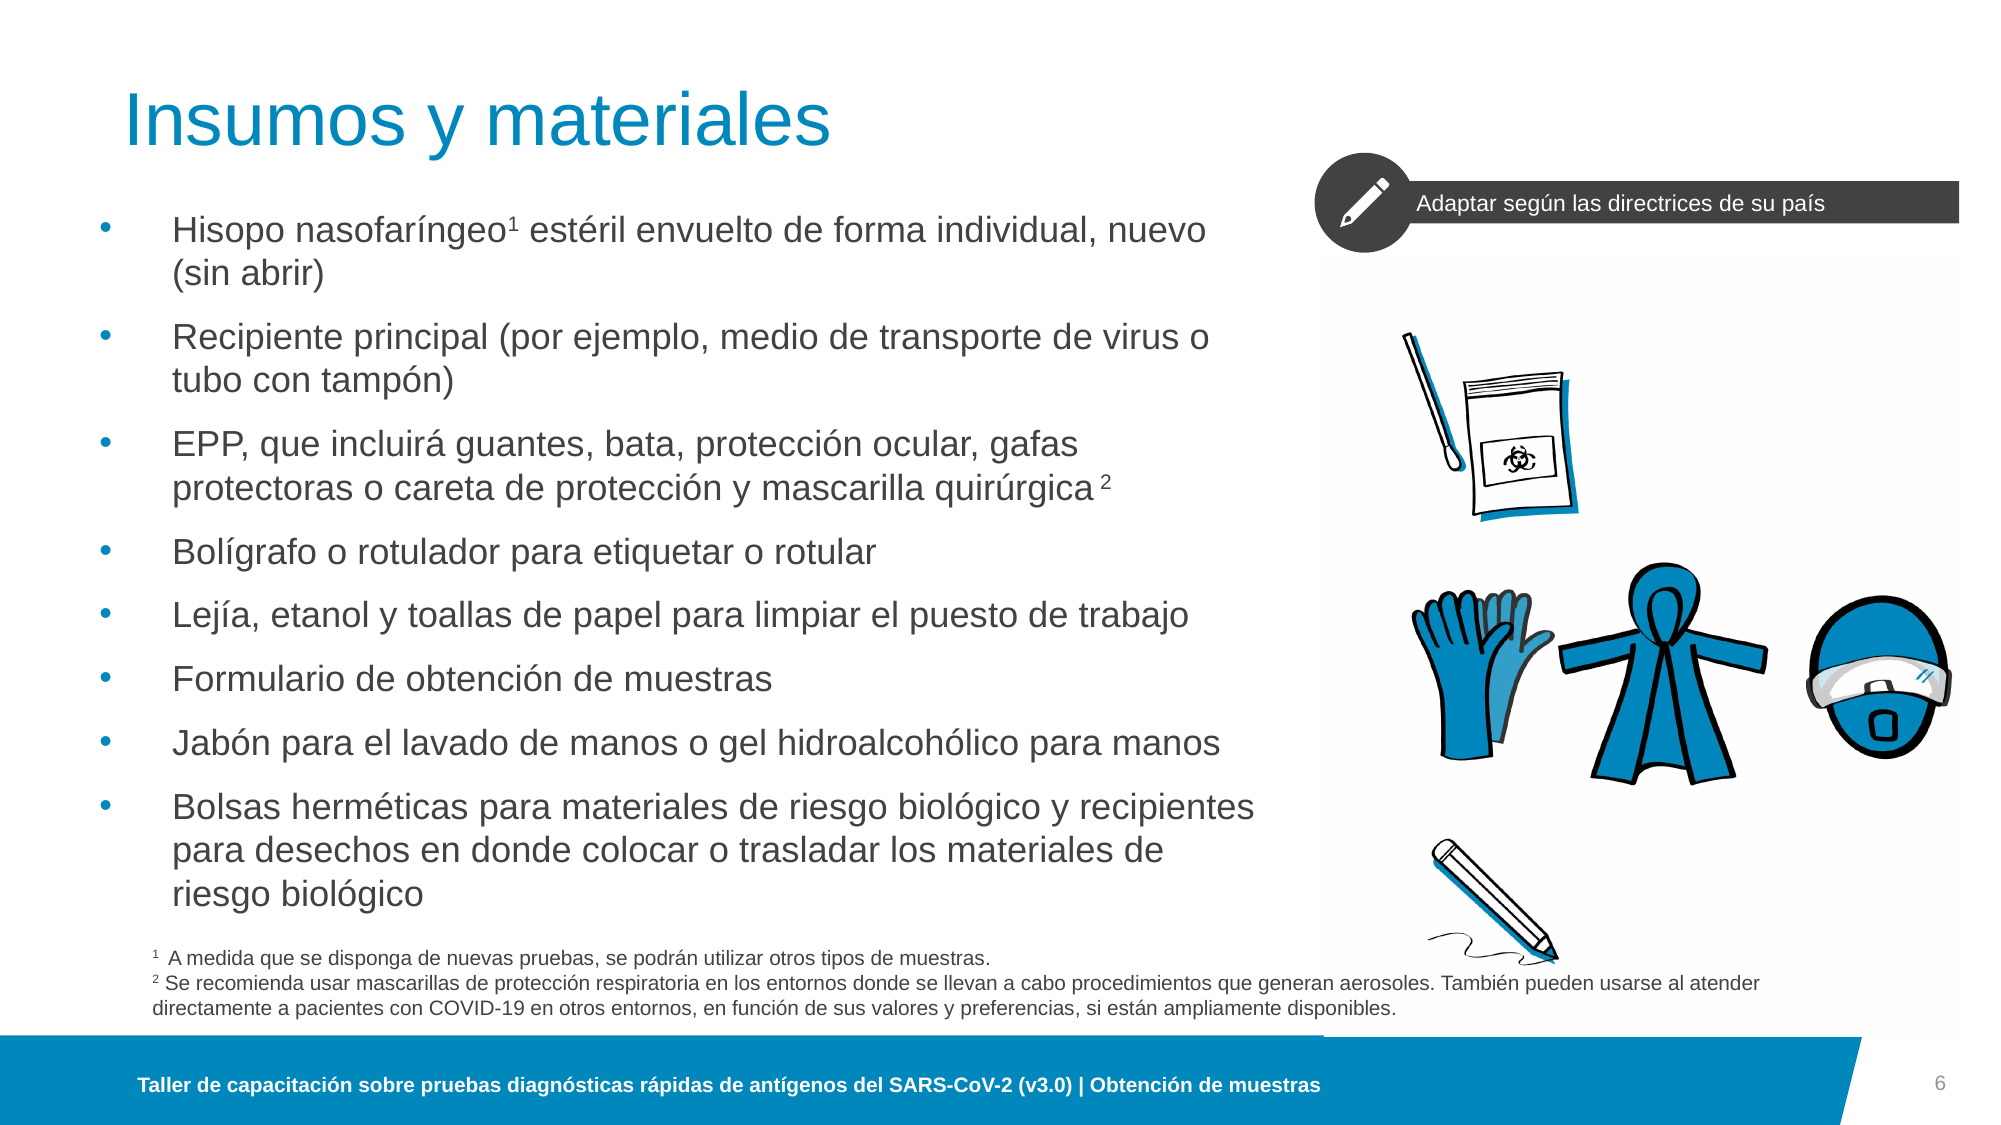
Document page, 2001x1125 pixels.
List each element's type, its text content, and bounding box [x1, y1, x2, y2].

title Insumos y materiales [123, 7, 1849, 162]
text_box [1315, 153, 1960, 252]
text_box 1 A medida que se disponga de nuevas pruebas, se podrán utilizar otros tipos de muestras. 2 Se recomienda usar mascarillas de protección respiratoria en los entornos donde se llevan a cabo procedimientos que generan aerosoles. También pueden usarse al atender directamente a pacientes con COVID-19 en otros entornos, en función de sus valores y preferencias, si están ampliamente disponibles. [137, 936, 1323, 1027]
footer Taller de capacitación sobre pruebas diagnósticas rápidas de antígenos del SARS-CoV-2 (v3.0) | Obtención de muestras [137, 1042, 1338, 1125]
list Hisopo nasofaríngeo1 estéril envuelto de forma individual, nuevo (sin abrir) Recipiente principal (por ejemplo, medio de transporte de virus o tubo con tampón) EPP, que incluirá guantes, bata, protección ocular, gafas protectoras o careta de protección y mascarilla quirúrgica 2 Bolígrafo o rotulador para etiquetar o rotular Lejía, etanol y toallas de papel para limpiar el puesto de trabajo Formulario de obtención de muestras Jabón para el lavado de manos o gel hidroalcohólico para manos Bolsas herméticas para materiales de riesgo biológico y recipientes para desechos en donde colocar o trasladar los materiales de riesgo biológico [84, 198, 1285, 927]
picture [1323, 258, 1960, 1037]
slide_number 6 [1862, 1037, 1947, 1125]
